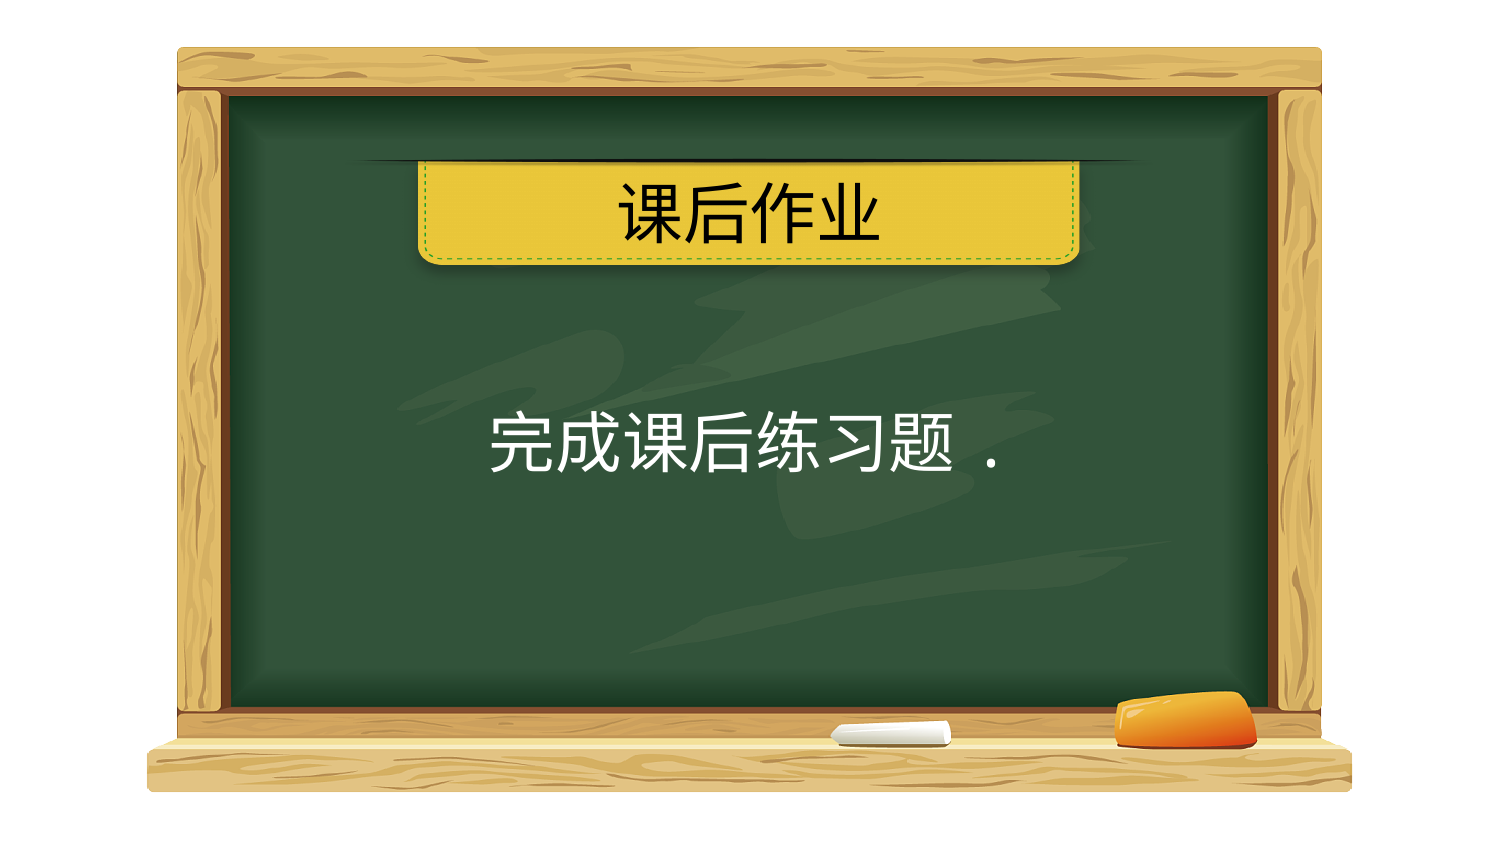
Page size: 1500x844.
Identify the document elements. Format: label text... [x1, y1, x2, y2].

text_box 完成课后练习题. [258, 353, 1242, 489]
picture [92, 40, 1408, 812]
